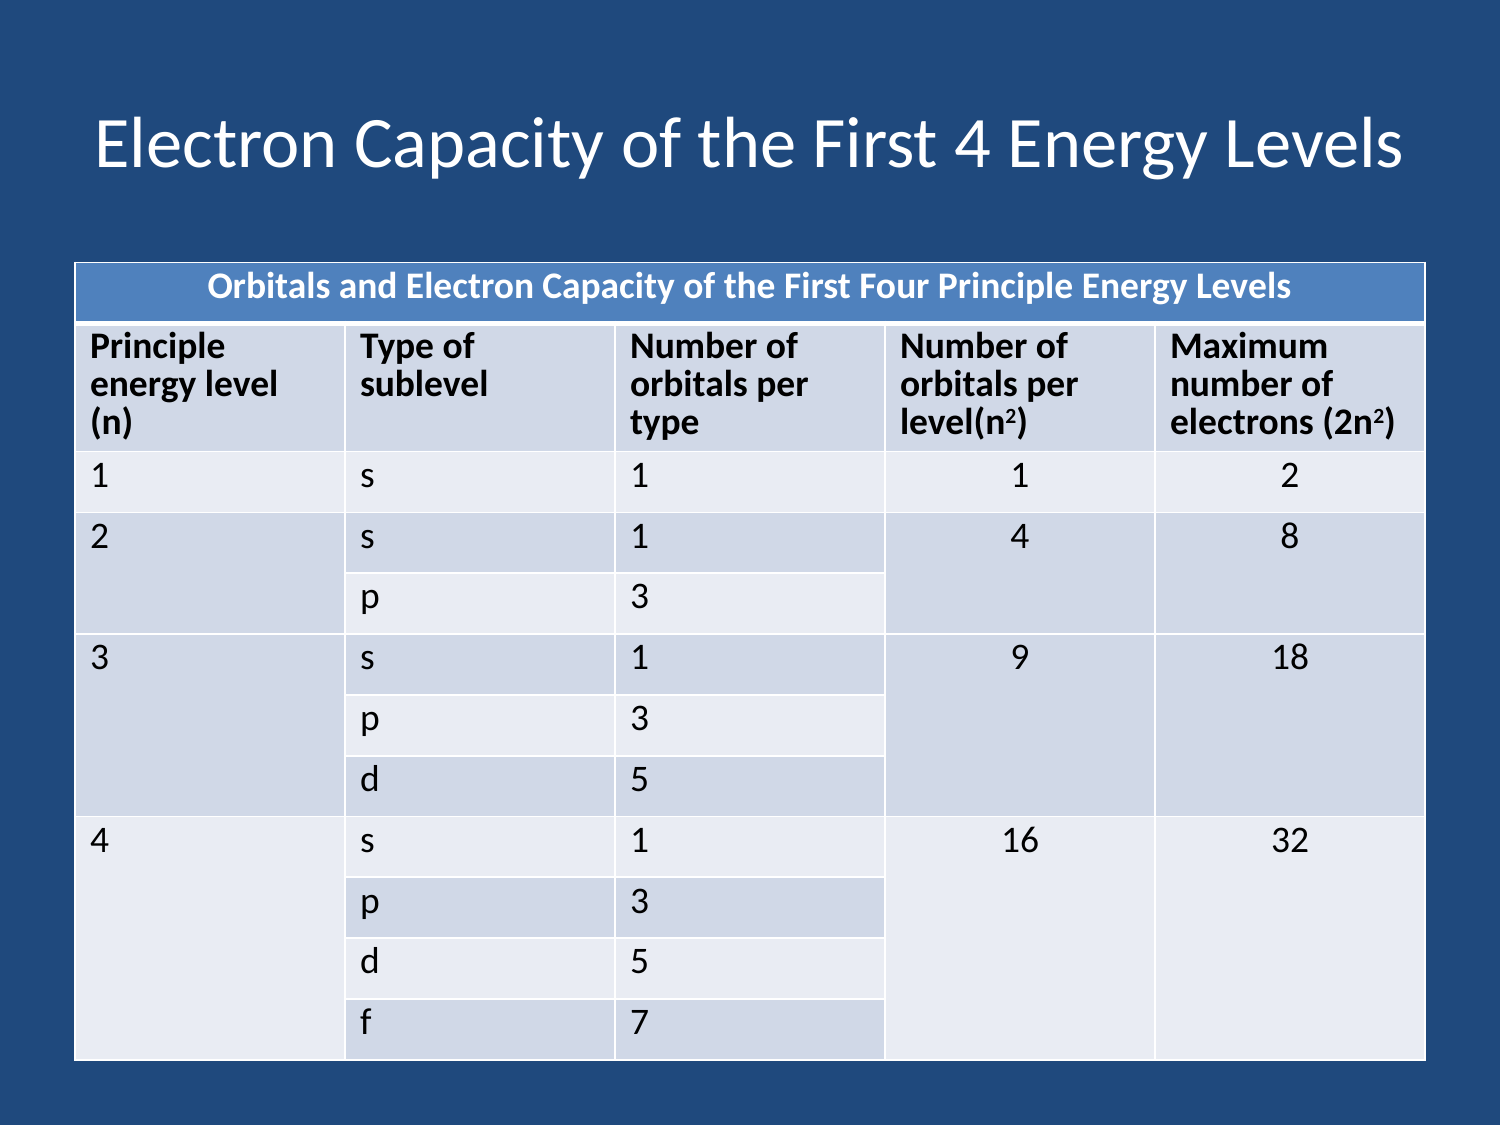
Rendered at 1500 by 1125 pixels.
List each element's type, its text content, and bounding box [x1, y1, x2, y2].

table_cell Principle energy level (n) [76, 326, 344, 451]
table_cell s [346, 817, 614, 876]
table_cell 1 [616, 635, 884, 694]
table_cell 32 [1156, 817, 1424, 1059]
table_cell 3 [616, 878, 884, 937]
table_cell p [346, 696, 614, 755]
table_cell 5 [616, 757, 884, 816]
table_cell p [346, 574, 614, 633]
table_cell d [346, 757, 614, 816]
table_cell 1 [616, 513, 884, 572]
table_cell s [346, 513, 614, 572]
table_cell p [346, 878, 614, 937]
table_cell d [346, 939, 614, 998]
table_cell 1 [616, 452, 884, 512]
table_cell Maximum number of electrons (2n2) [1156, 326, 1424, 451]
table_cell 18 [1156, 635, 1424, 816]
table_cell 1 [886, 452, 1154, 512]
table_cell Number of orbitals per level(n2) [886, 326, 1154, 451]
table_cell 4 [886, 513, 1154, 633]
table_cell 7 [616, 1000, 884, 1059]
table_cell 4 [76, 817, 344, 1059]
table_cell 2 [76, 513, 344, 633]
table_cell f [346, 1000, 614, 1059]
table_cell 3 [76, 635, 344, 816]
table_cell Number of orbitals per type [616, 326, 884, 451]
table_cell 3 [616, 574, 884, 633]
table_cell s [346, 635, 614, 694]
table_cell 1 [76, 452, 344, 512]
table_cell 1 [616, 817, 884, 876]
table_cell 8 [1156, 513, 1424, 633]
table_cell Type of sublevel [346, 326, 614, 451]
table_cell 2 [1156, 452, 1424, 512]
table_cell 9 [886, 635, 1154, 816]
title Electron Capacity of the First 4 Energy Levels [75, 45, 1425, 233]
table_cell s [346, 452, 614, 512]
table_cell 16 [886, 817, 1154, 1059]
table_cell 3 [616, 696, 884, 755]
table_header Orbitals and Electron Capacity of the First Four Principle Energy Levels [76, 263, 1424, 321]
table_cell 5 [616, 939, 884, 998]
